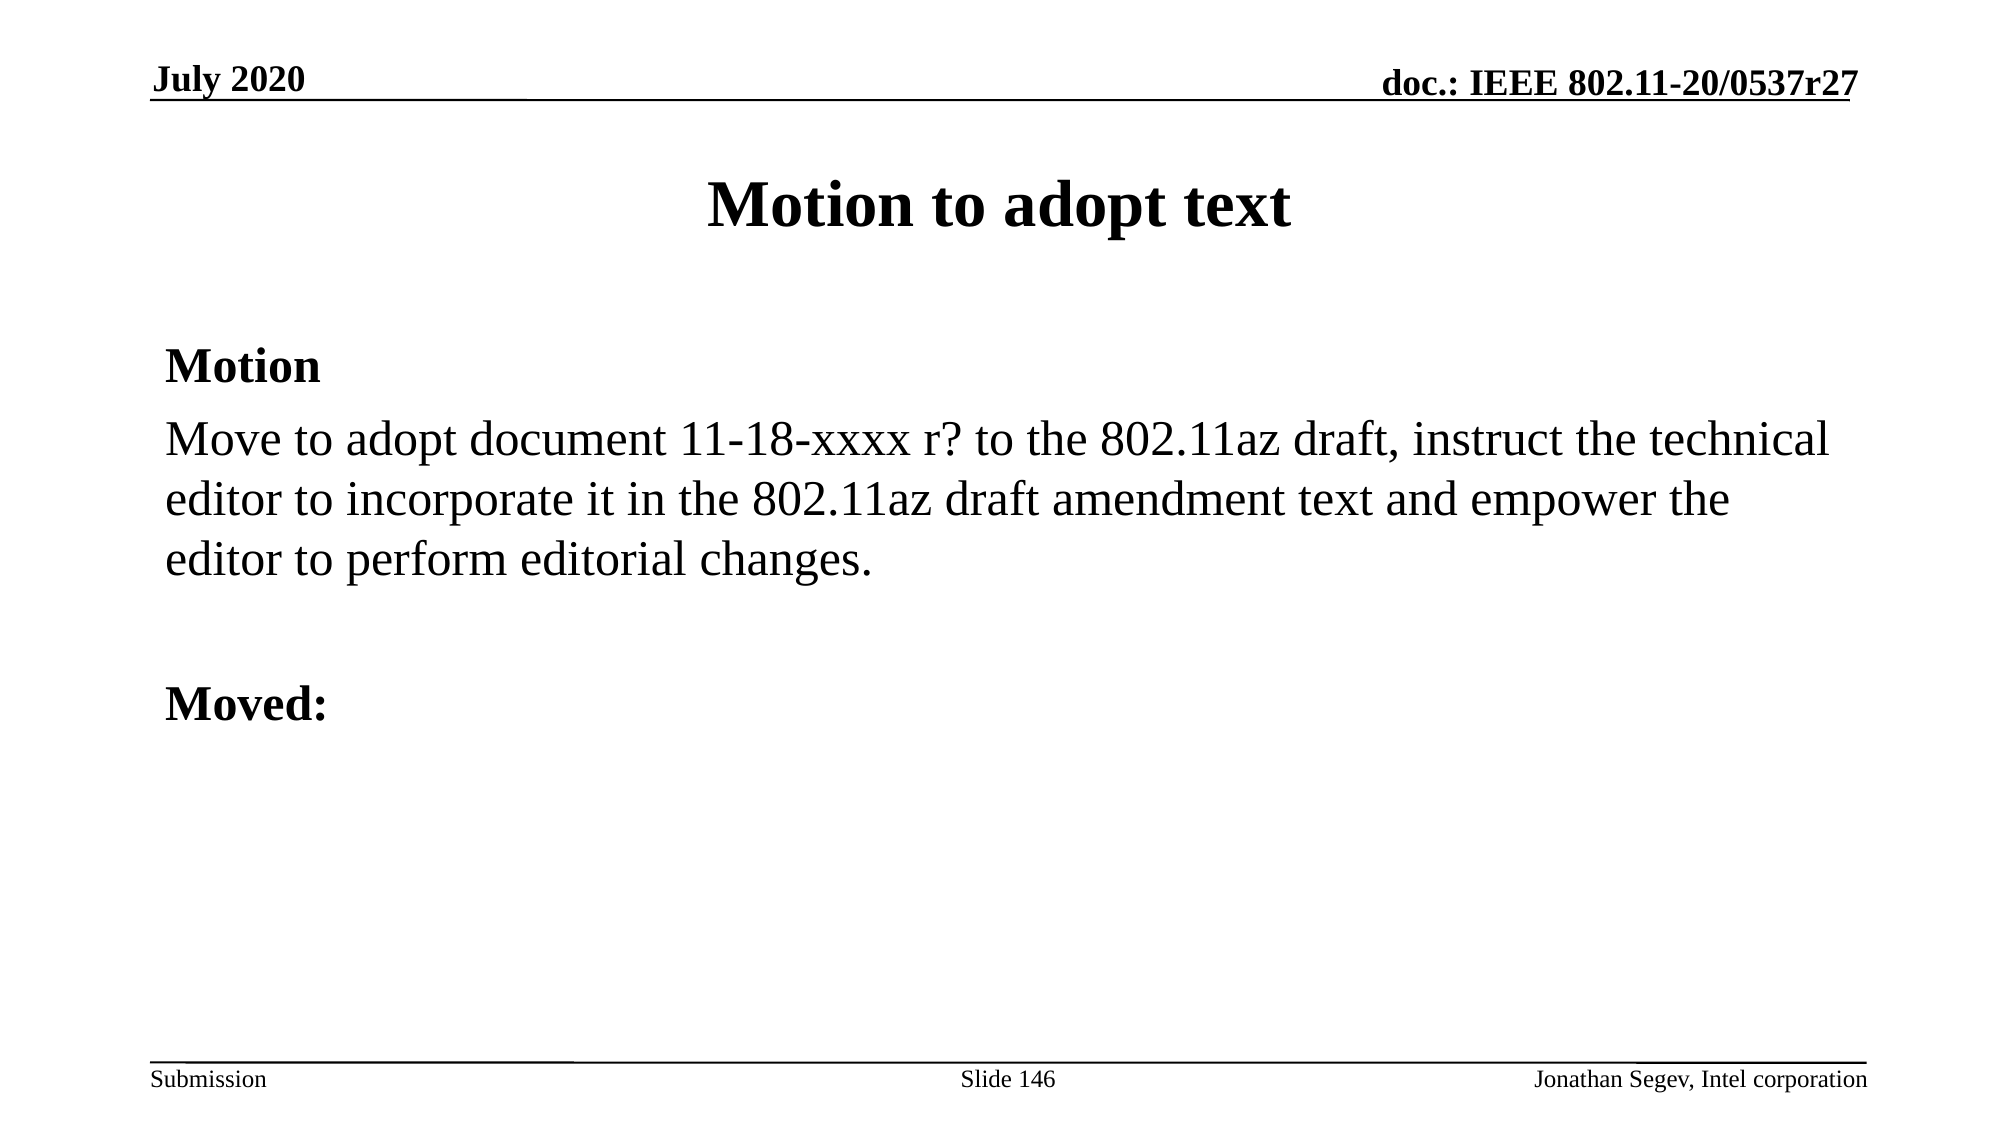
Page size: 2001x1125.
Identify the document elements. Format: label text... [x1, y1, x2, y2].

slide_number Slide 146 [950, 1061, 1067, 1123]
title Motion to adopt text [149, 112, 1850, 288]
list Motion Move to adopt document 11-18-xxxx r? to the 802.11az draft, instruct the technical editor to incorporate it in the 802.11az draft amendment text and empower the editor to perform editorial changes. Moved: [149, 324, 1850, 1000]
footer Jonathan Segev, Intel corporation [1171, 1061, 1869, 1093]
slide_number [152, 54, 563, 100]
